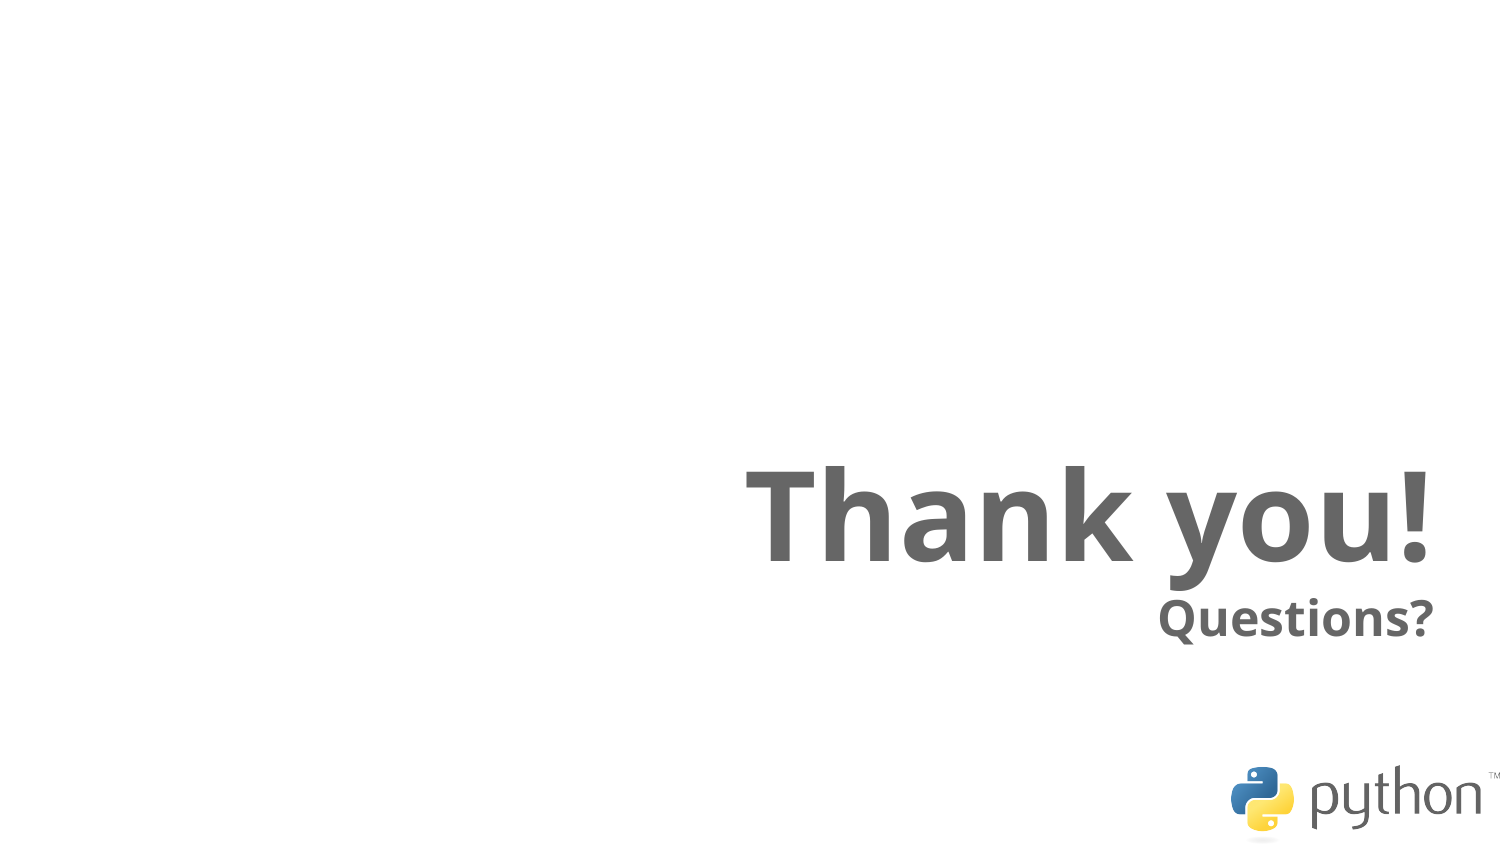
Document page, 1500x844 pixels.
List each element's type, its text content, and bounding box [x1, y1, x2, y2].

picture [1230, 765, 1500, 844]
subtitle Thank you! Questions? [51, 61, 1449, 814]
